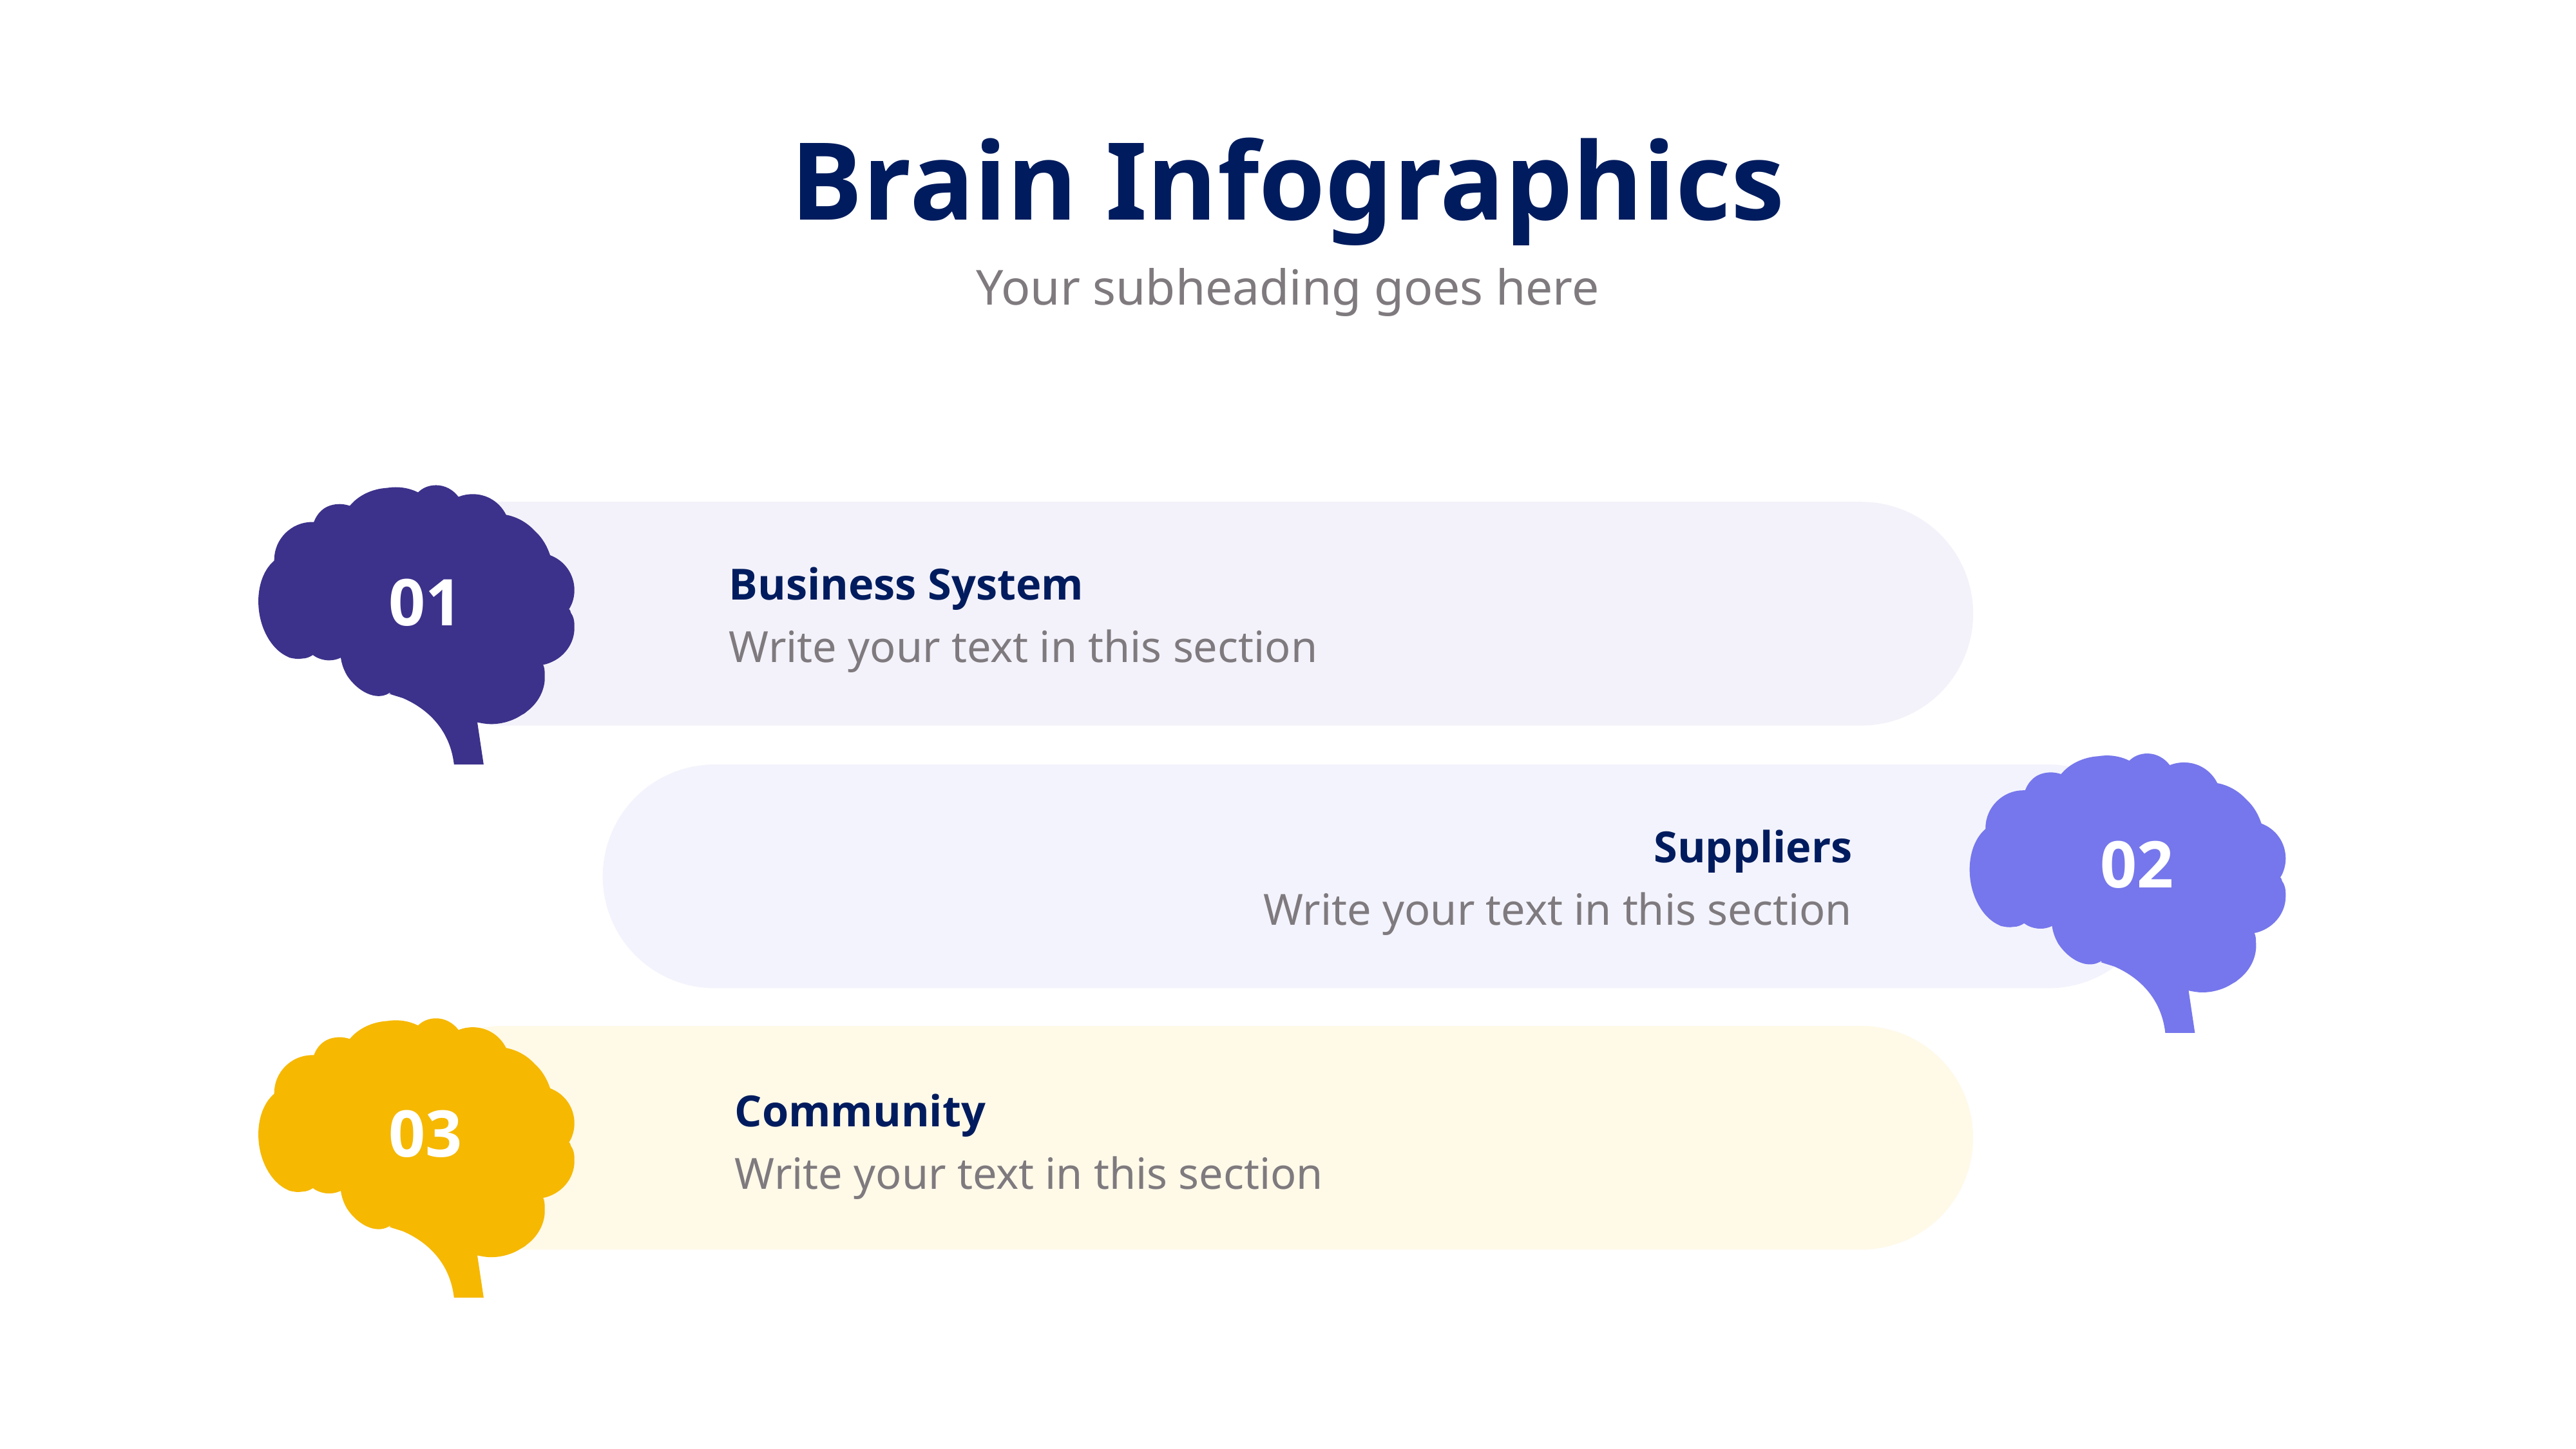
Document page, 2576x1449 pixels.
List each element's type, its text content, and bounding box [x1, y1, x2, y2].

text_box Your subheading goes here [281, 251, 2295, 319]
text_box [479, 1025, 1974, 1251]
text_box Write your text in this section [720, 614, 1856, 676]
text_box [258, 485, 575, 765]
text_box Suppliers [1483, 815, 1862, 876]
text_box [258, 1018, 575, 1298]
text_box Brain Infographics [781, 108, 1795, 247]
text_box Community [725, 1079, 1105, 1141]
text_box [478, 501, 1974, 726]
text_box [1969, 753, 2286, 1033]
text_box 01 [361, 556, 491, 643]
text_box [602, 764, 2115, 989]
text_box Write your text in this section [725, 876, 1862, 938]
text_box Business System [719, 552, 1099, 614]
text_box 02 [2072, 819, 2202, 906]
text_box Write your text in this section [725, 1141, 1862, 1203]
text_box 03 [361, 1088, 491, 1175]
